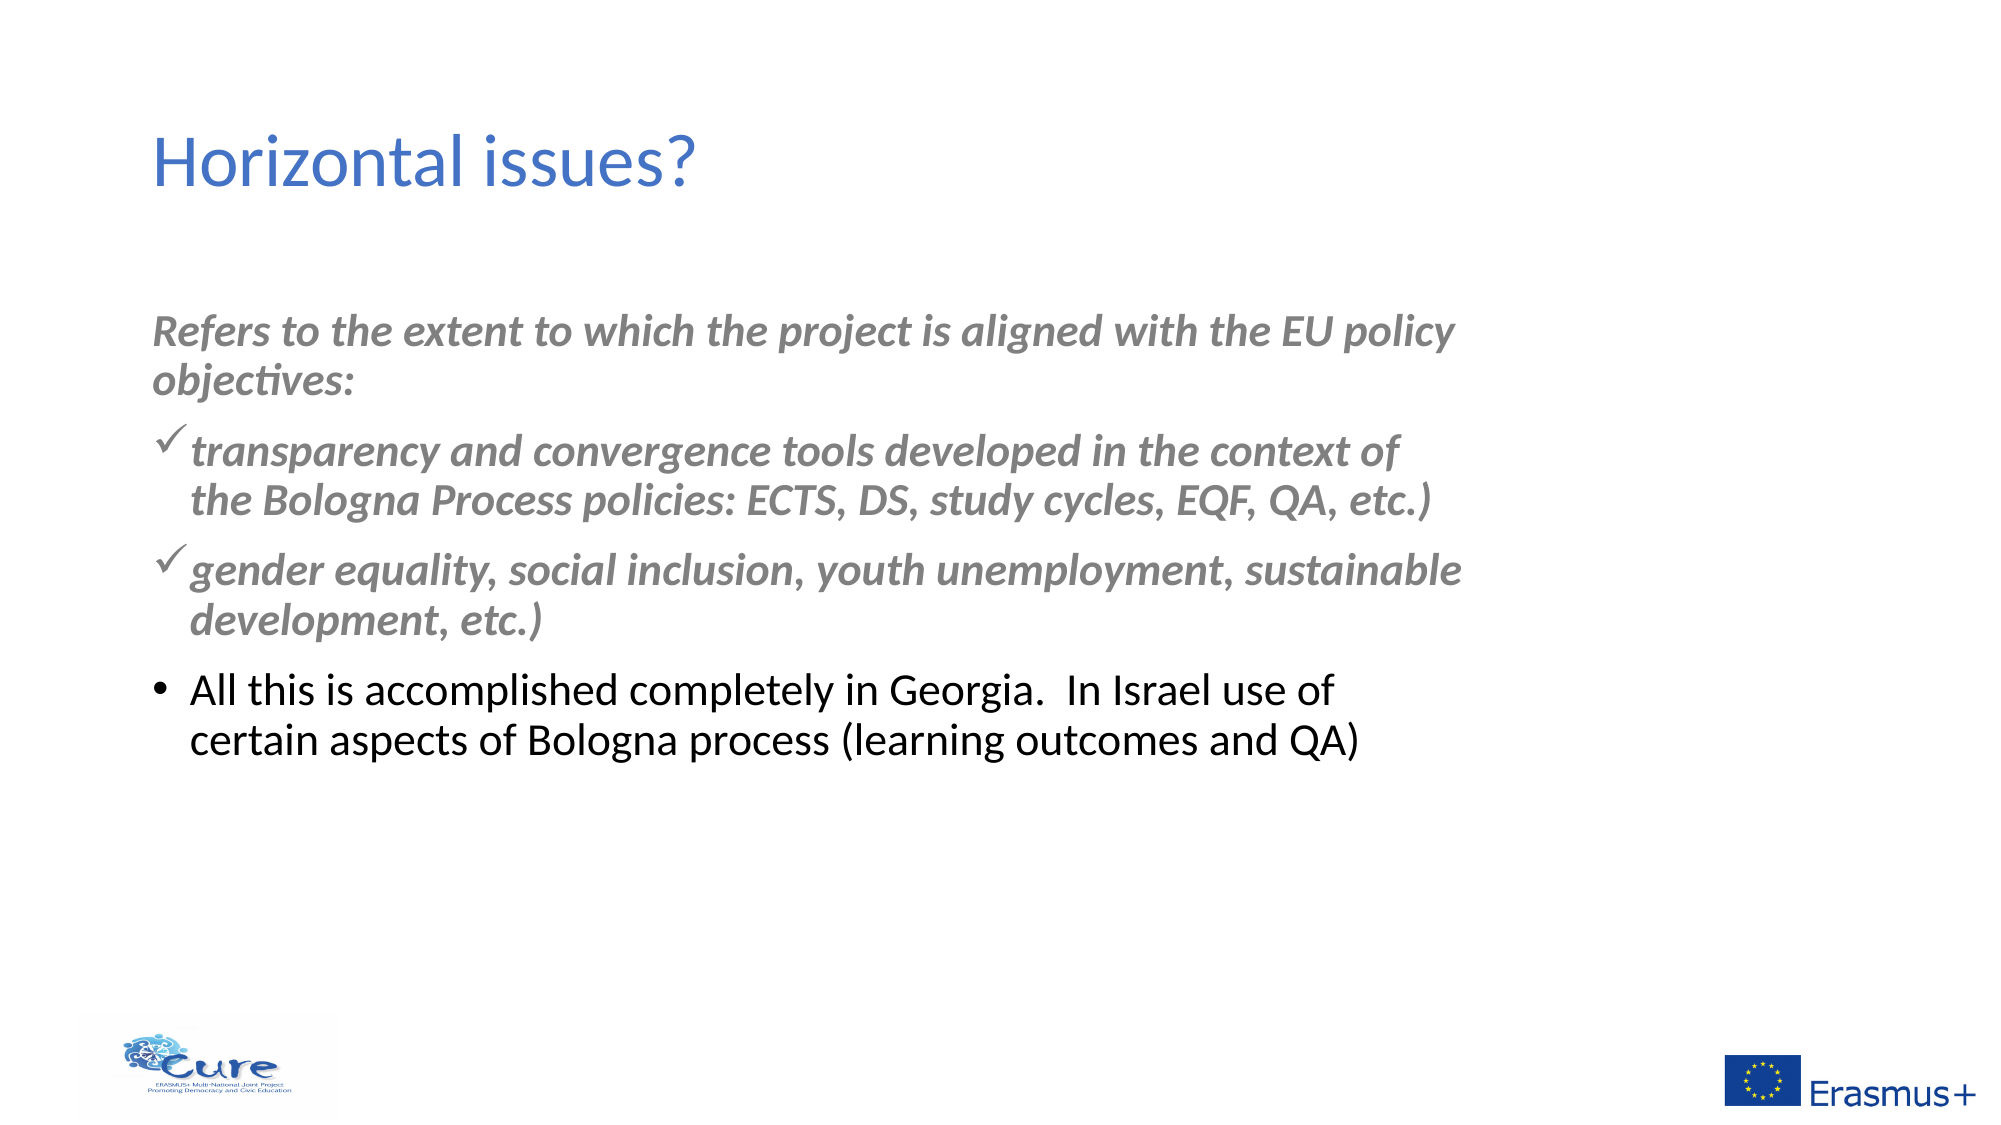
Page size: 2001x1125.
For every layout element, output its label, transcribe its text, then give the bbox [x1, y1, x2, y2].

list Refers to the extent to which the project is aligned with the EU policy objectives: transparency and convergence tools developed in the context of the Bologna Process policies: ECTS, DS, study cycles, EQF, QA, etc.) gender equality, social inclusion, youth unemployment, sustainable development, etc.) All this is accomplished completely in Georgia. In Israel use of certain aspects of Bologna process (learning outcomes and QA) [137, 299, 1482, 1014]
title Horizontal issues? [137, 53, 1863, 272]
picture [78, 1013, 341, 1119]
picture [1710, 1042, 2000, 1125]
